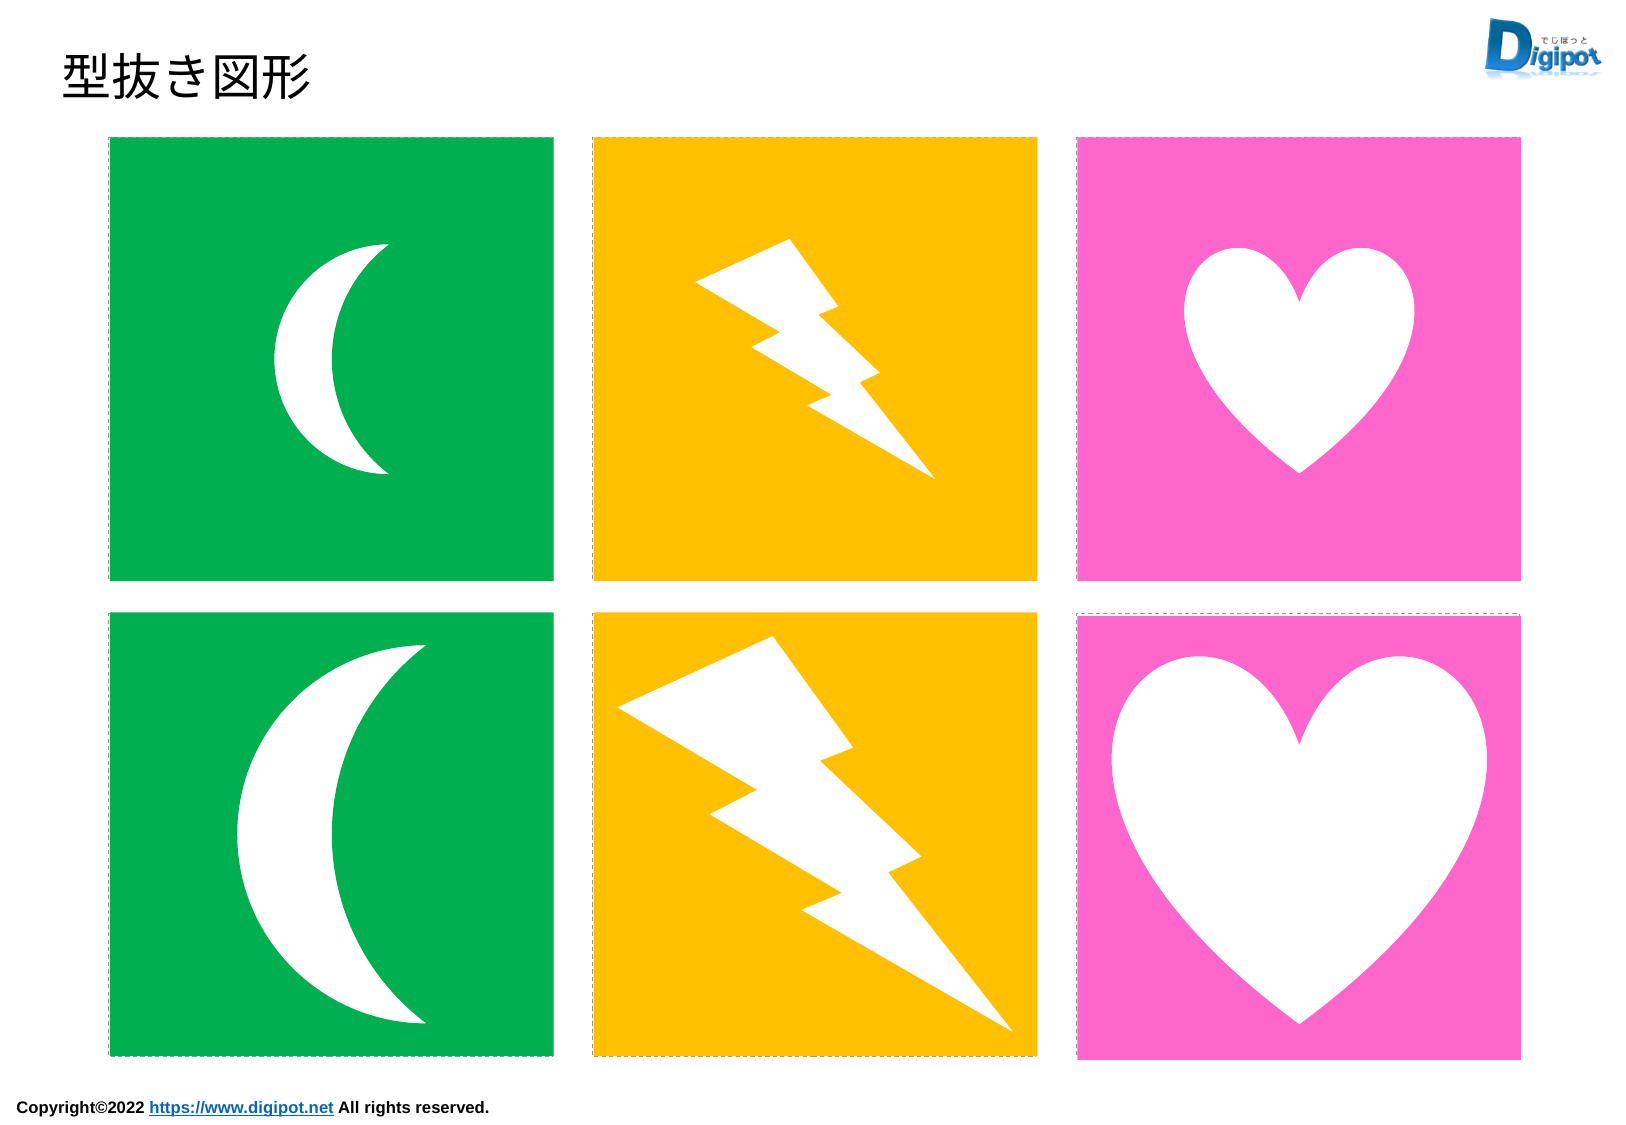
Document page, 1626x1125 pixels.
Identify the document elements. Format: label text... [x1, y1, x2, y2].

picture [1485, 18, 1602, 82]
text_box [593, 611, 1038, 1057]
text_box [109, 136, 555, 582]
text_box [593, 136, 1038, 582]
text_box 型抜き図形 [46, 38, 327, 113]
text_box [1076, 136, 1522, 582]
text_box [1076, 615, 1522, 1061]
text_box [109, 611, 555, 1057]
